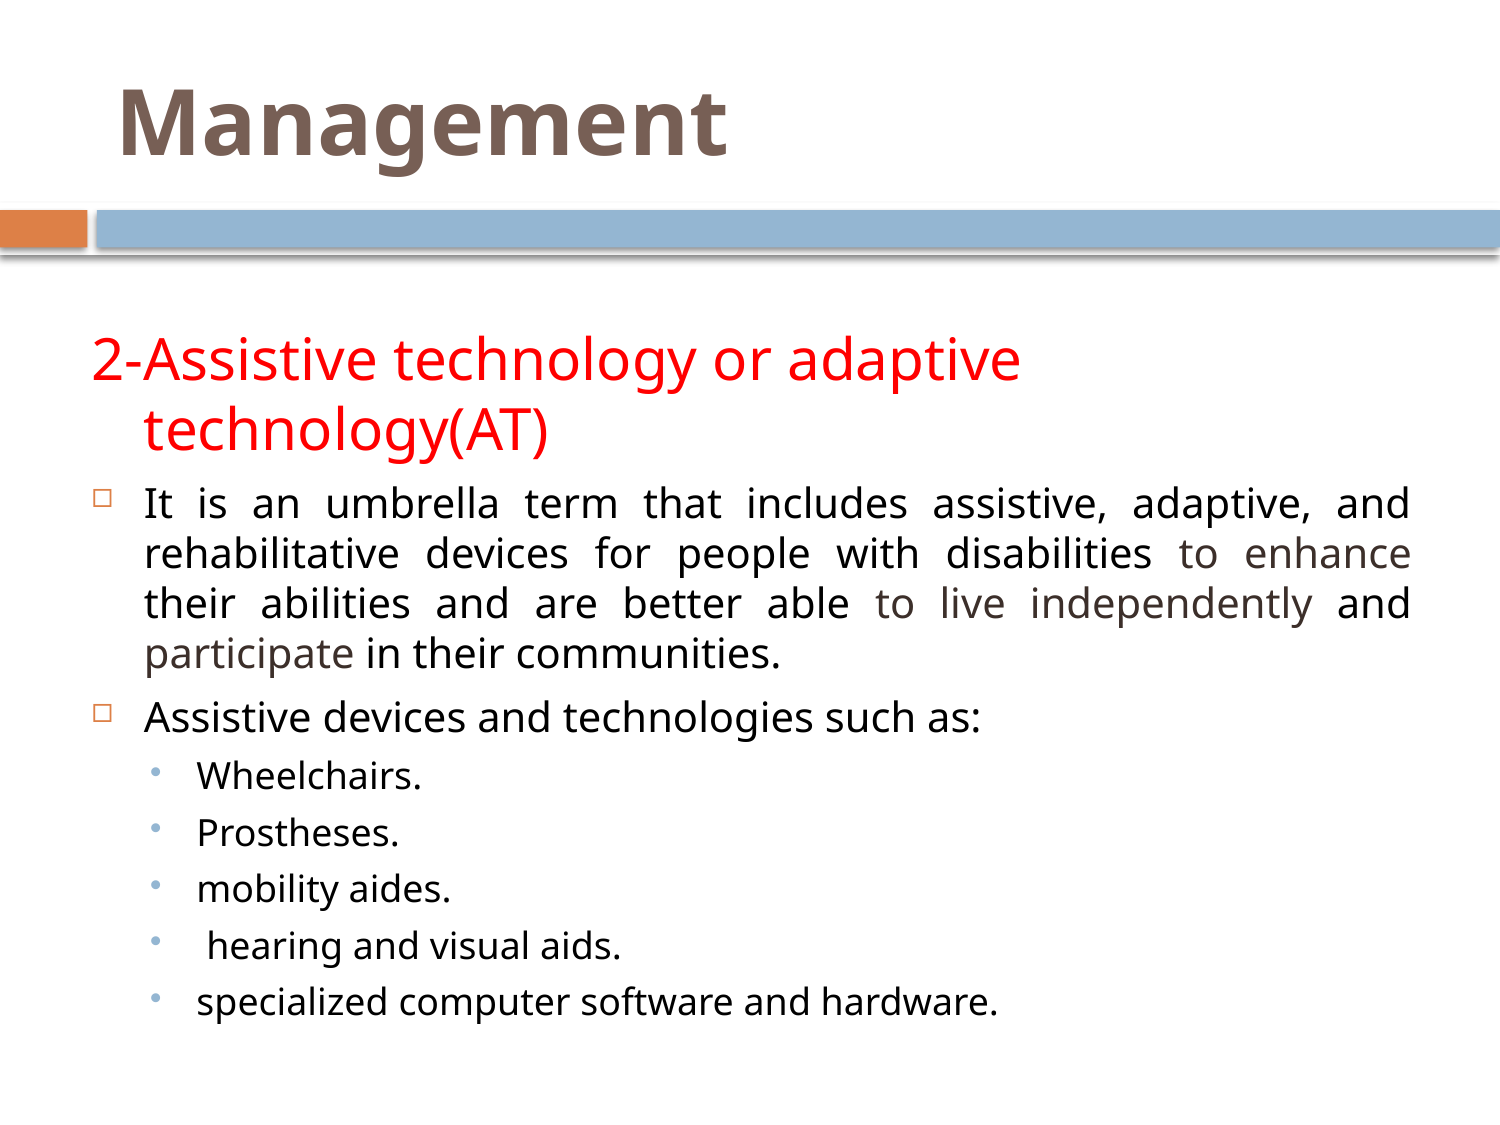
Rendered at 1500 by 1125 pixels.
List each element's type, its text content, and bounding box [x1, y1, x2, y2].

title Management [100, 37, 1438, 200]
list 2-Assistive technology or adaptive technology(AT) It is an umbrella term that includes assistive, adaptive, and rehabilitative devices for people with disabilities to enhance their abilities and are better able to live independently and participate in their communities. Assistive devices and technologies such as: Wheelchairs. Prostheses. mobility aides. hearing and visual aids. specialized computer software and hardware. [76, 314, 1427, 1035]
